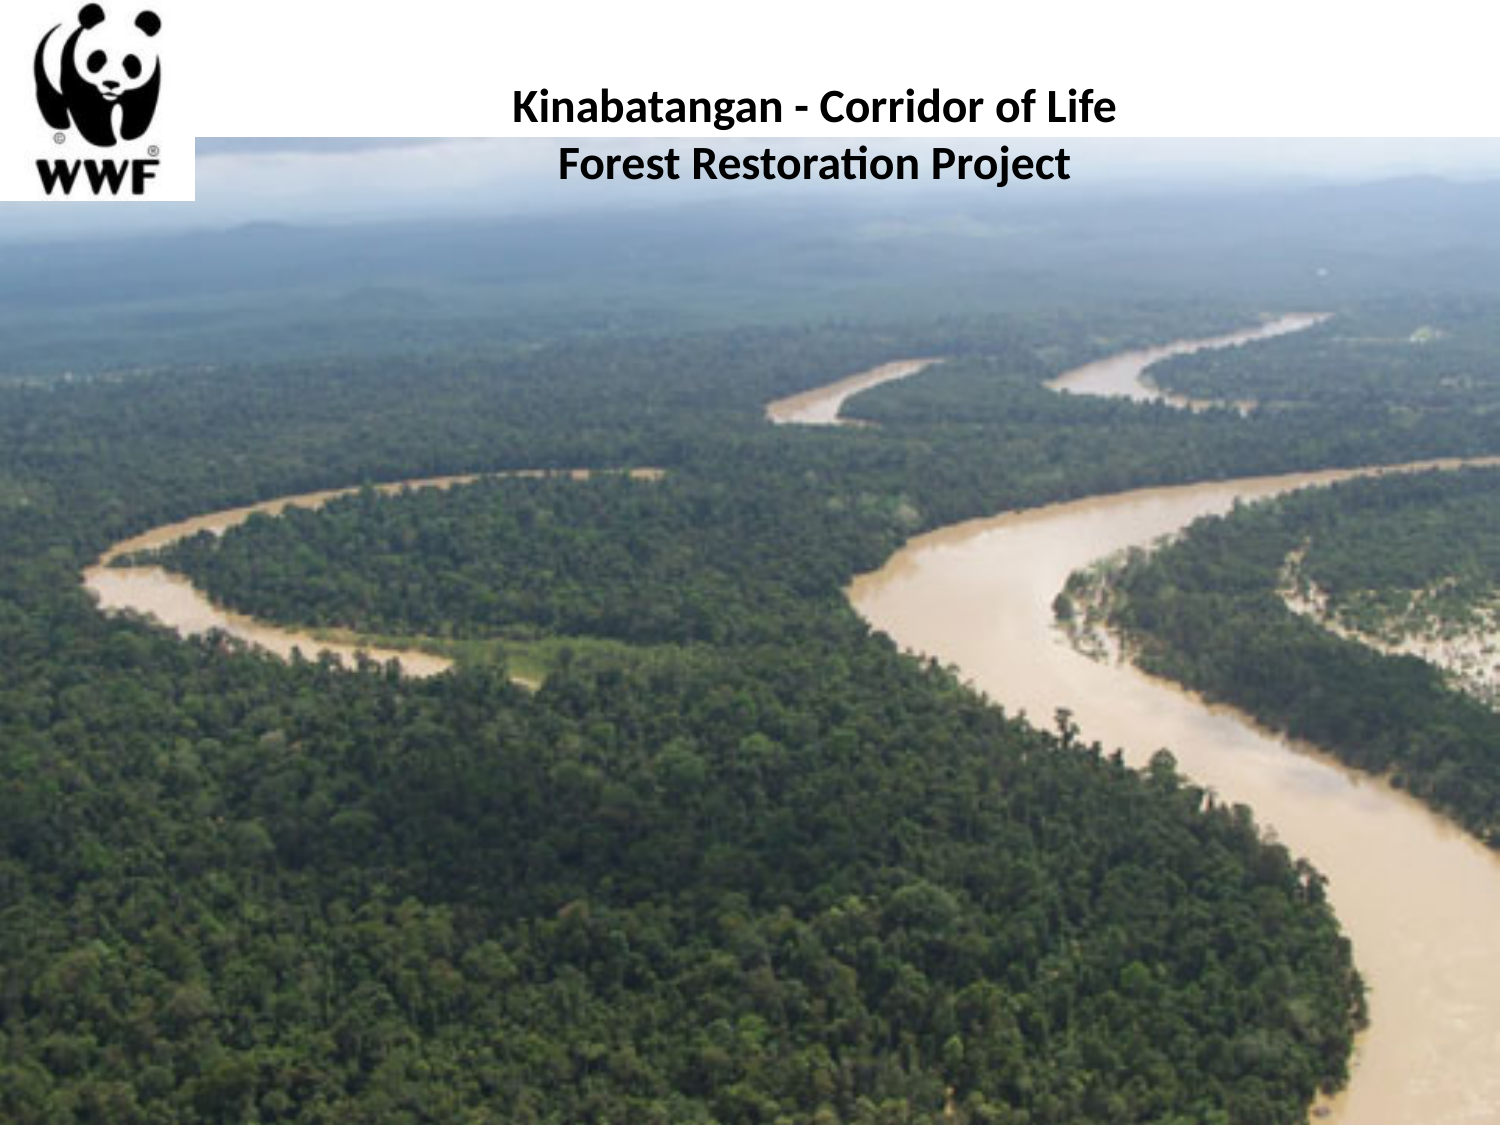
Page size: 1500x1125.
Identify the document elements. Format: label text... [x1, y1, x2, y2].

picture [0, 0, 1500, 1125]
title Kinabatangan - Corridor of Life Forest Restoration Project [200, 66, 1500, 136]
